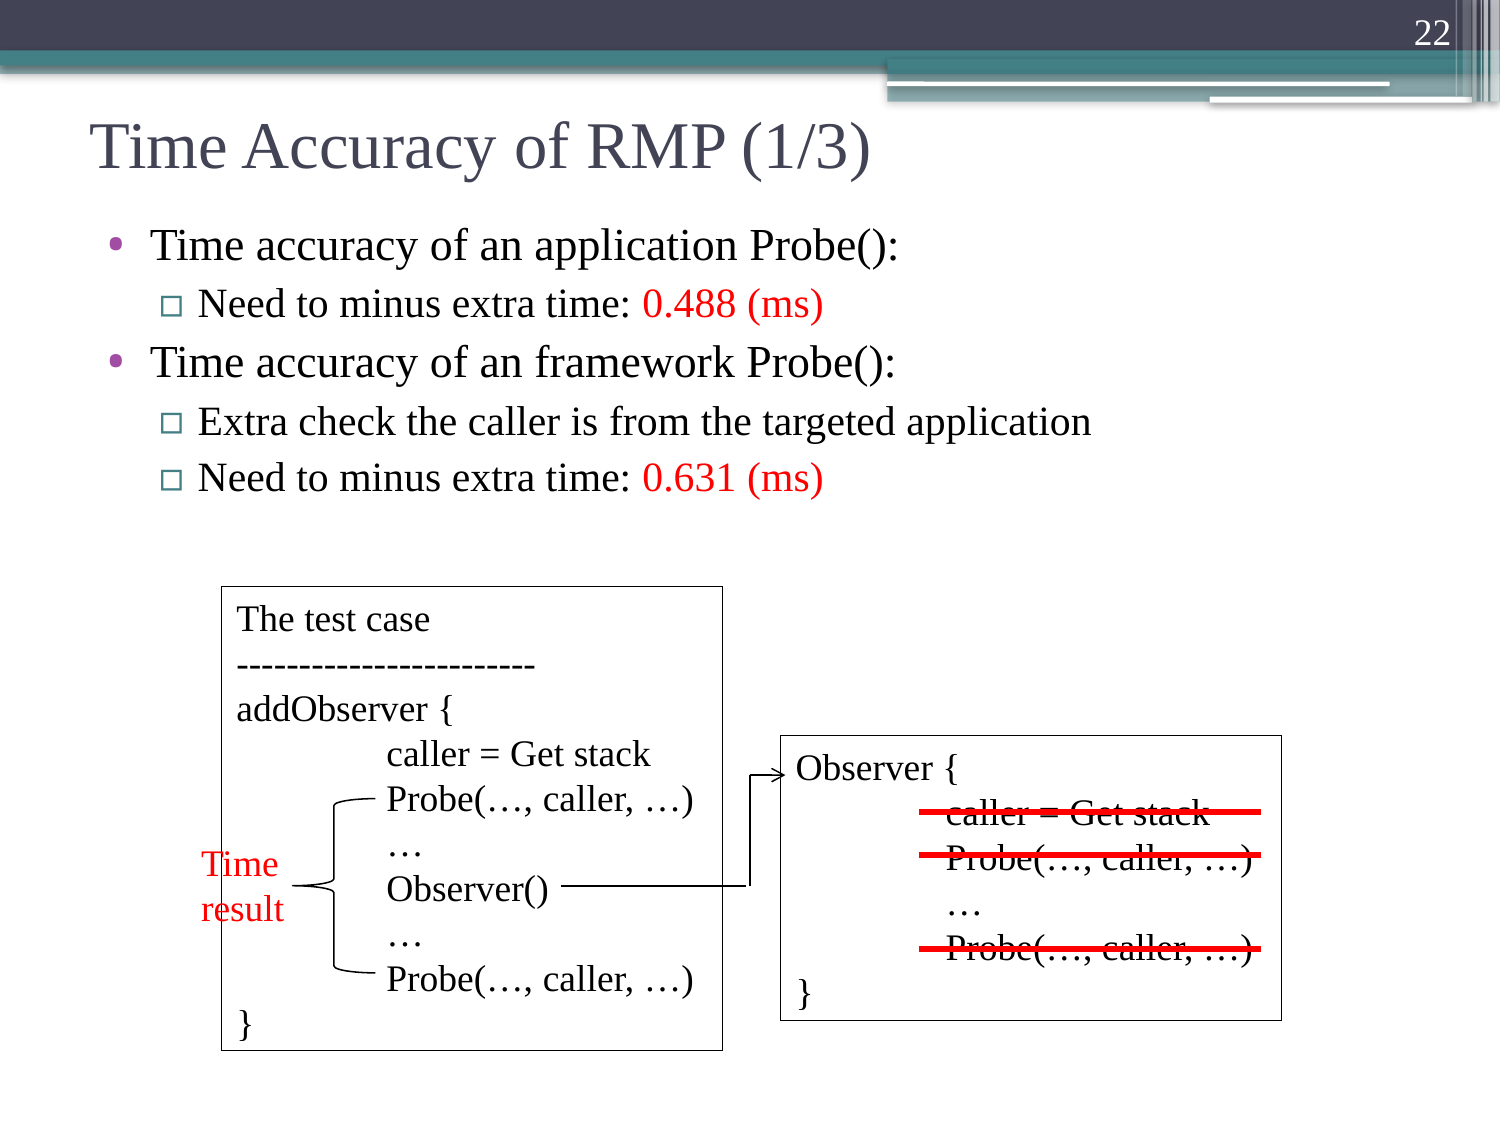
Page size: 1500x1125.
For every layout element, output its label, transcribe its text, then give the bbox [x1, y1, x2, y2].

text_box Time result [186, 831, 340, 937]
text_box The test case ------------------------ addObserver { caller = Get stack Probe(…, caller, …) … Observer() … Probe(…, caller, …) } [221, 586, 723, 1051]
title Time Accuracy of RMP (1/3) [75, 54, 1425, 207]
list Time accuracy of an application Probe(): Need to minus extra time: 0.488 (ms) Time accuracy of an framework Probe(): Extra check the caller is from the targeted application Need to minus extra time: 0.631 (ms) [75, 207, 1425, 917]
text_box [333, 797, 376, 974]
text_box Observer { caller = Get stack Probe(…, caller, …) … Probe(…, caller, …) } [780, 735, 1282, 1021]
slide_number 22 [1341, 0, 1466, 61]
